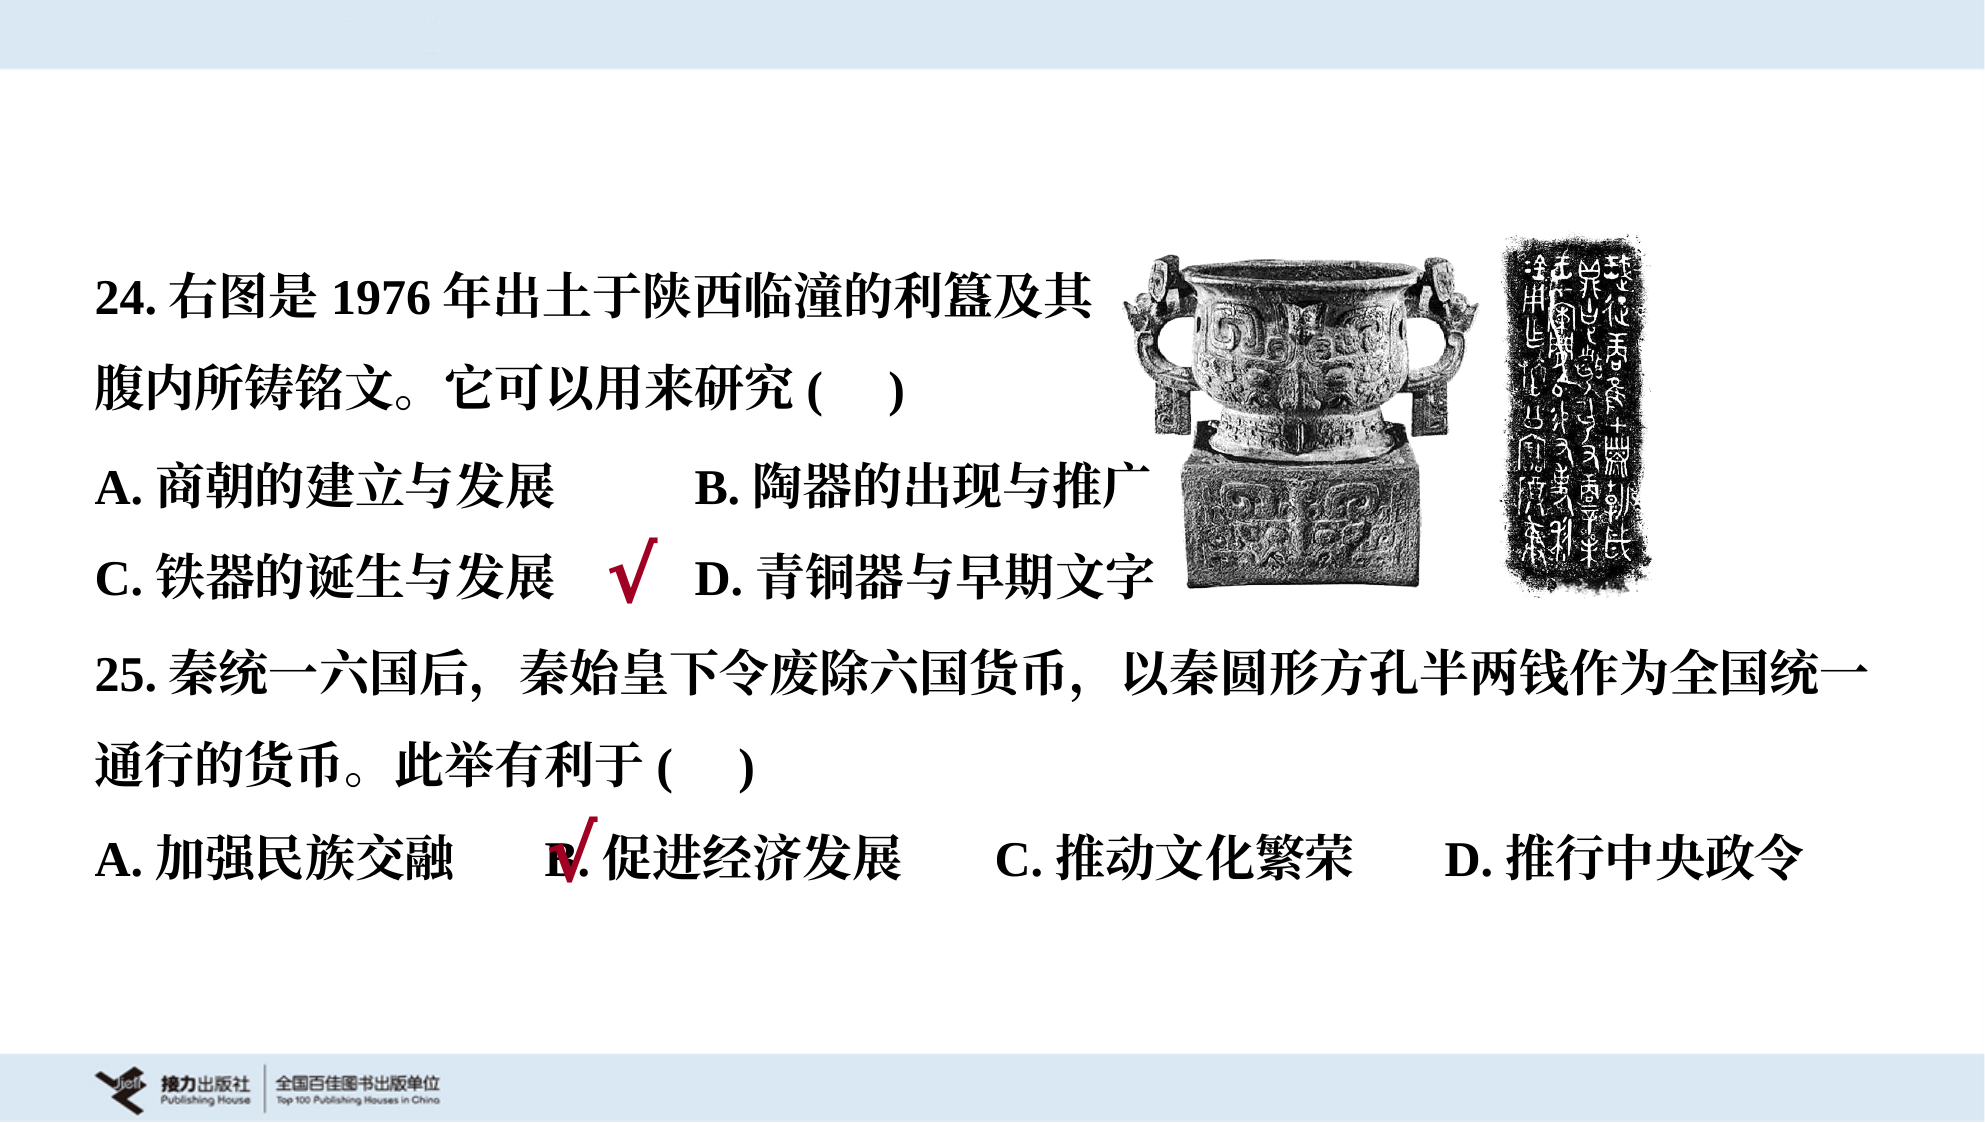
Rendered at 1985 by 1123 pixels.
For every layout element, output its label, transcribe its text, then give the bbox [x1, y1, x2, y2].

text_box A.加强民族交融 B.促进经济发展 C.推动文化繁荣 D.推行中央政令 [94, 798, 1892, 887]
text_box √ [606, 525, 658, 619]
text_box 24.右图是1976年出土于陕西临潼的利簋及其 腹内所铸铭文。它可以用来研究( ) [94, 233, 1098, 417]
text_box √ [546, 804, 599, 897]
picture [0, 0, 1985, 1122]
text_box A.商朝的建立与发展 B.陶器的出现与推广 C.铁器的诞生与发展 D.青铜器与早期文字 [94, 422, 1098, 606]
text_box 25.秦统一六国后，秦始皇下令废除六国货币，以秦圆形方孔半两钱作为全国统一 通行的货币。此举有利于( ) [94, 610, 1892, 794]
